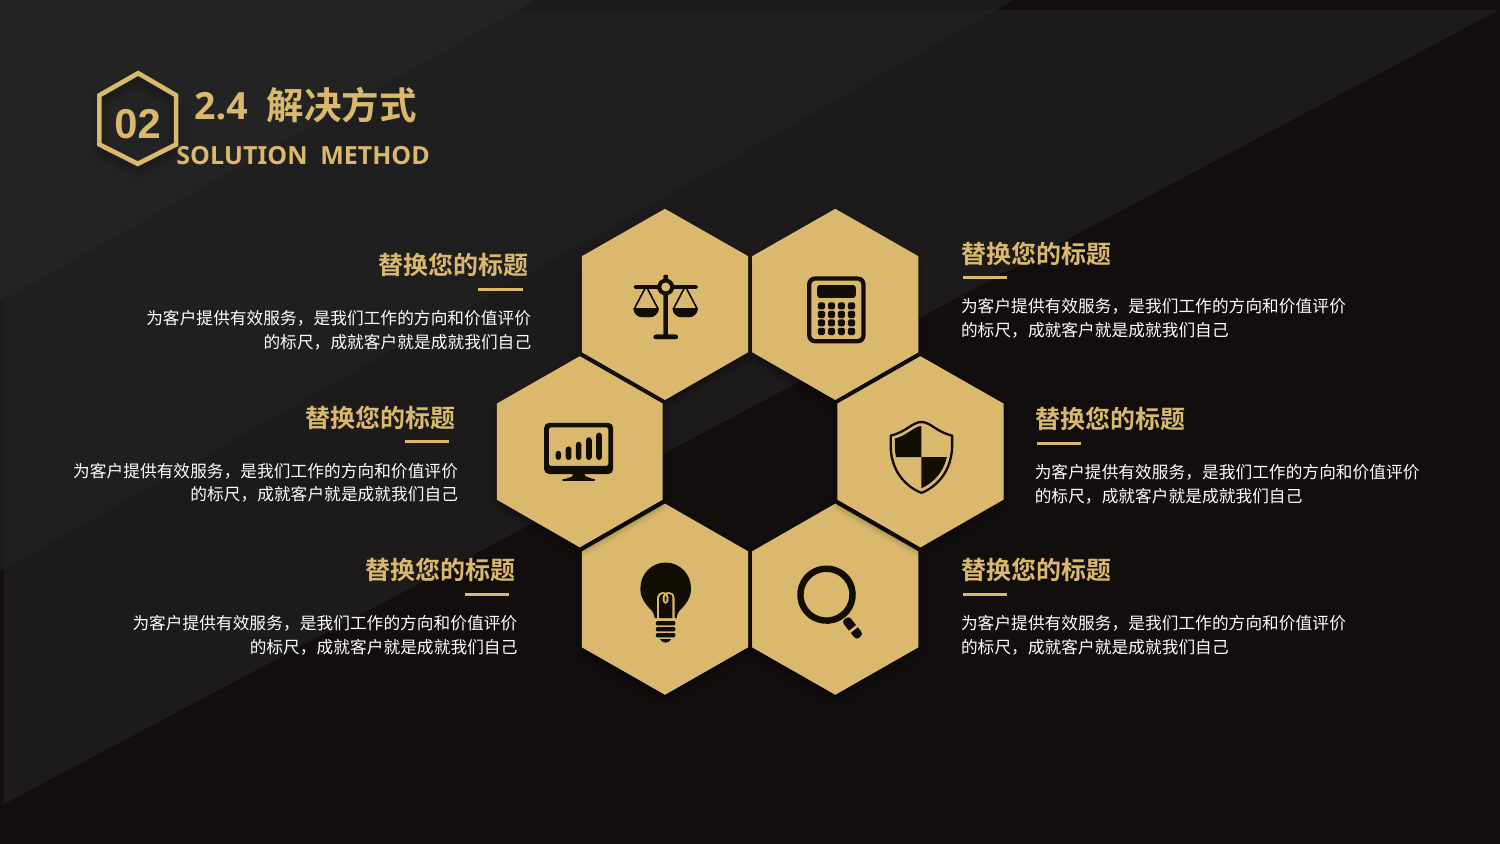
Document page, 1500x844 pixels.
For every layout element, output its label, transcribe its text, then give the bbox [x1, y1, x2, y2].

text_box [752, 506, 919, 695]
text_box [640, 562, 691, 643]
text_box 替换您的标题 [290, 394, 471, 440]
text_box 为客户提供有效服务，是我们工作的方向和价值评价的标尺，成就客户就是成就我们自己 [117, 601, 533, 664]
text_box 替换您的标题 [947, 547, 1127, 592]
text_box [793, 561, 863, 640]
text_box 为客户提供有效服务，是我们工作的方向和价值评价的标尺，成就客户就是成就我们自己 [57, 448, 473, 512]
text_box [837, 356, 1004, 548]
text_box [544, 422, 614, 481]
text_box 2.4 解决方式 [179, 74, 432, 132]
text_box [889, 420, 954, 494]
text_box 为客户提供有效服务，是我们工作的方向和价值评价的标尺，成就客户就是成就我们自己 [130, 296, 547, 360]
text_box 替换您的标题 [1020, 396, 1201, 442]
text_box 替换您的标题 [947, 230, 1127, 276]
text_box 为客户提供有效服务，是我们工作的方向和价值评价的标尺，成就客户就是成就我们自己 [1019, 450, 1436, 514]
text_box 为客户提供有效服务，是我们工作的方向和价值评价的标尺，成就客户就是成就我们自己 [946, 285, 1362, 348]
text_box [99, 73, 177, 164]
text_box [581, 505, 749, 695]
text_box 替换您的标题 [363, 242, 544, 288]
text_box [807, 276, 866, 344]
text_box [633, 274, 698, 340]
text_box [581, 208, 749, 400]
text_box 为客户提供有效服务，是我们工作的方向和价值评价的标尺，成就客户就是成就我们自己 [946, 601, 1362, 664]
text_box [496, 356, 663, 548]
text_box 替换您的标题 [350, 547, 530, 592]
text_box [752, 208, 919, 400]
text_box SOLUTION METHOD [161, 132, 446, 177]
